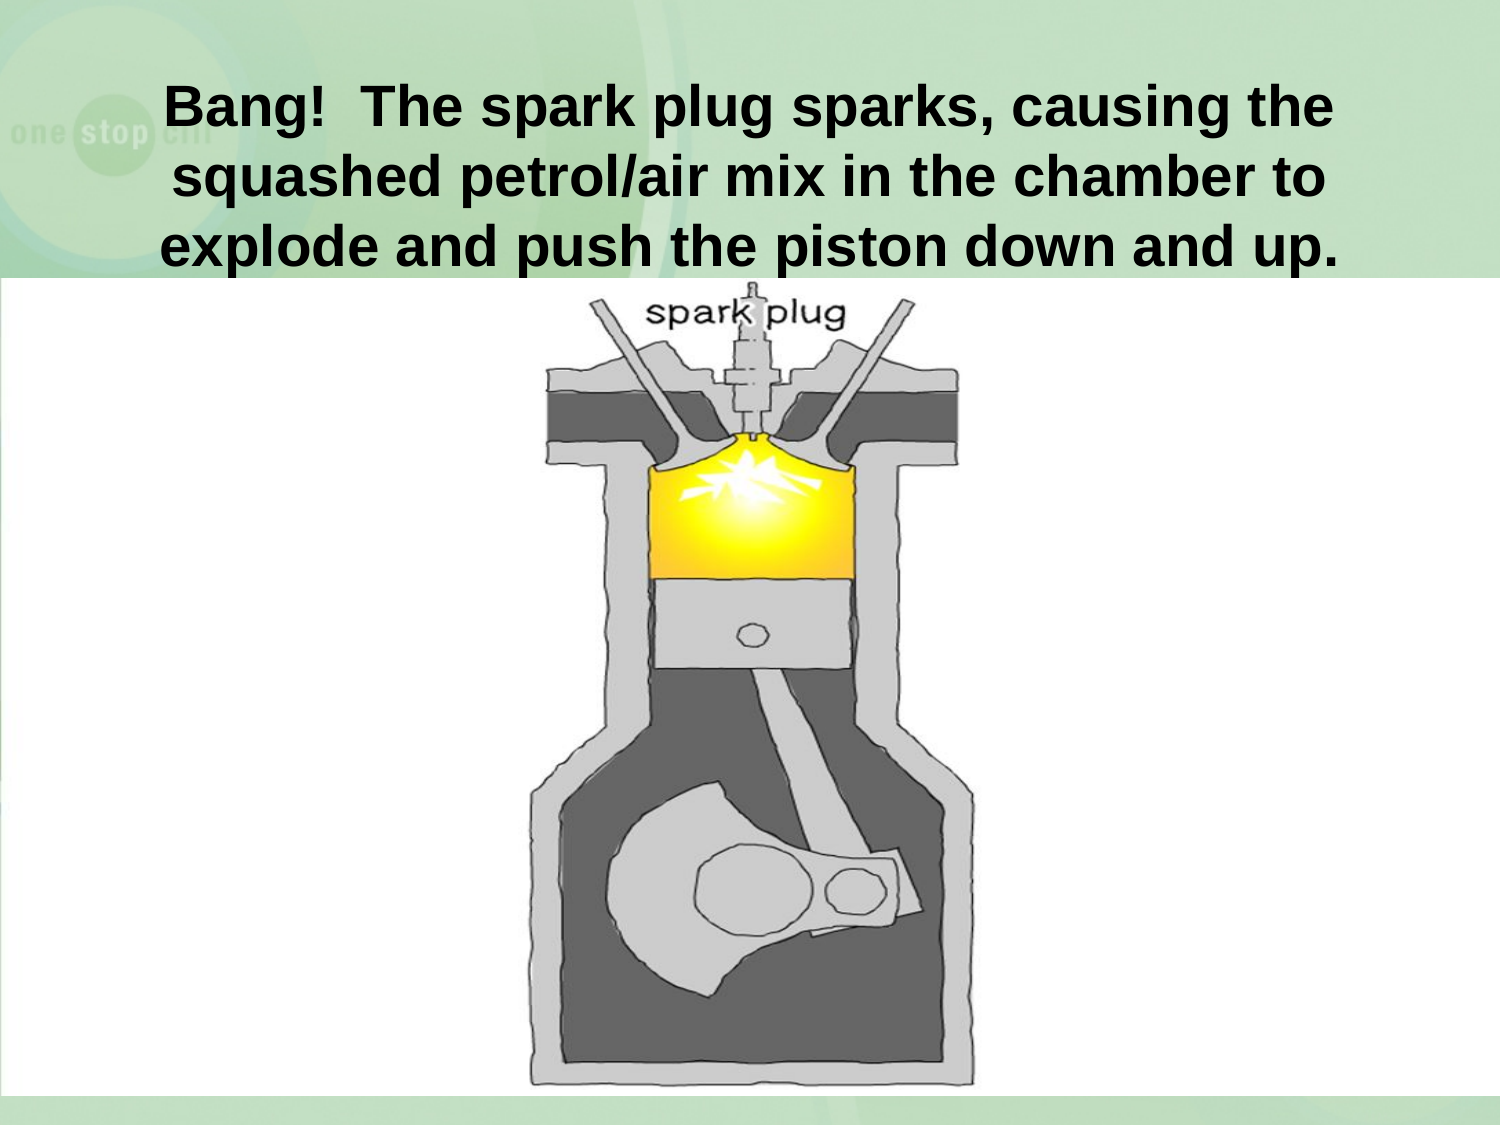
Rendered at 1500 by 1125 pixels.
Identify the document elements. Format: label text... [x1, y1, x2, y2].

picture [0, 0, 1500, 1125]
title Bang! The spark plug sparks, causing the squashed petrol/air mix in the chamber to explode and push the piston down and up. [75, 79, 1425, 268]
